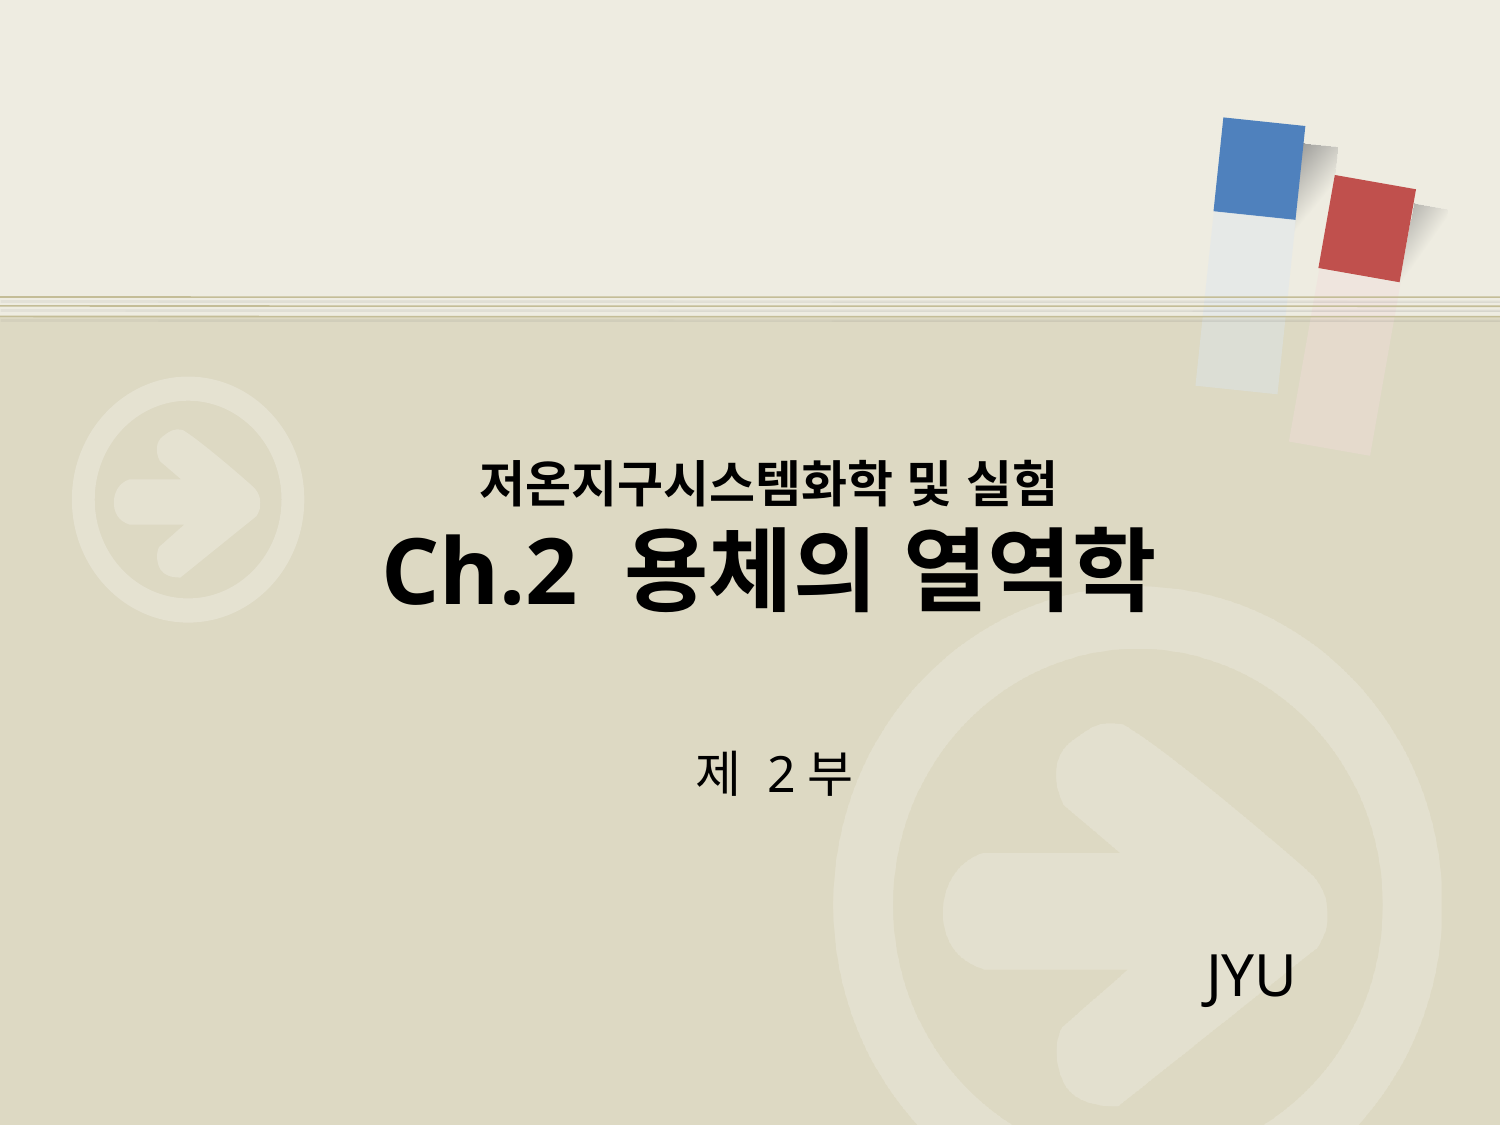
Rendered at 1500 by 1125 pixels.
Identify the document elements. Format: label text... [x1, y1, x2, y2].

subtitle JYU [187, 881, 1313, 1064]
text_box 제 2부 [680, 734, 869, 810]
title 저온지구시스템화학 및 실험 Ch.2 용체의 열역학 [206, 456, 1332, 619]
